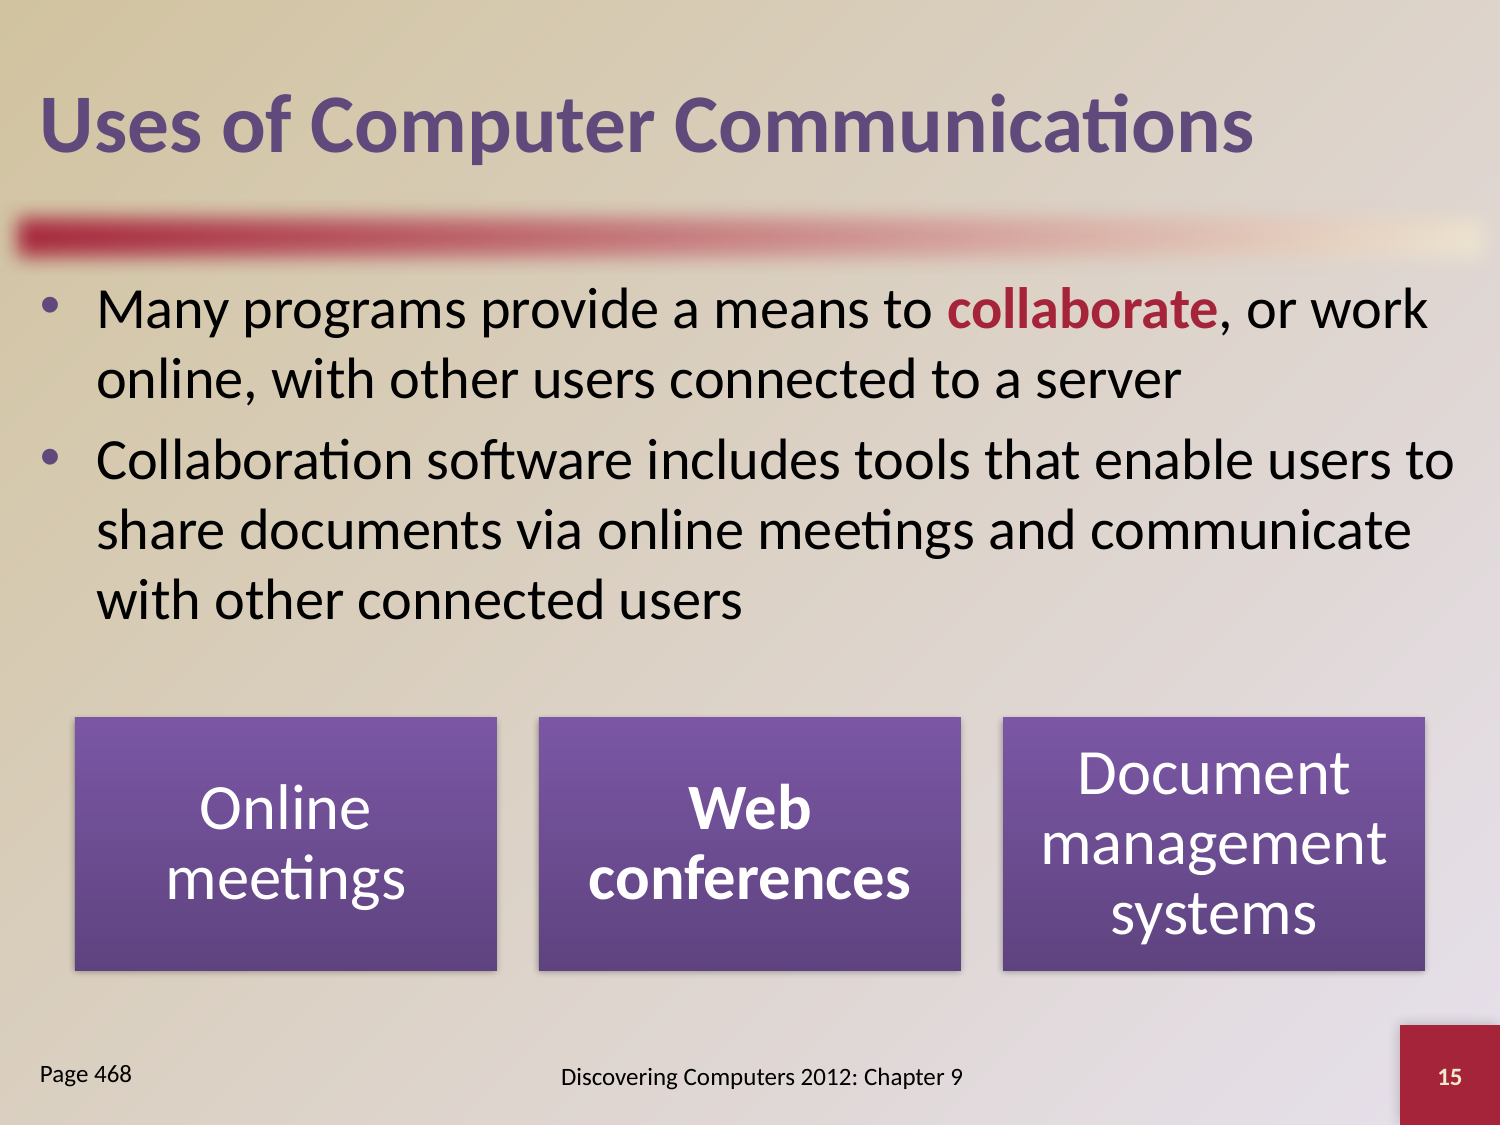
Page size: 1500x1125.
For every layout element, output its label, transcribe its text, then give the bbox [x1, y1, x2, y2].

list Many programs provide a means to collaborate, or work online, with other users connected to a server Collaboration software includes tools that enable users to share documents via online meetings and communicate with other connected users [24, 262, 1475, 1025]
slide_number 15 [1400, 1025, 1500, 1125]
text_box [74, 674, 1426, 1013]
footer Discovering Computers 2012: Chapter 9 [450, 1037, 1075, 1113]
list Page 468 [24, 1050, 300, 1125]
title Uses of Computer Communications [24, 24, 1475, 213]
